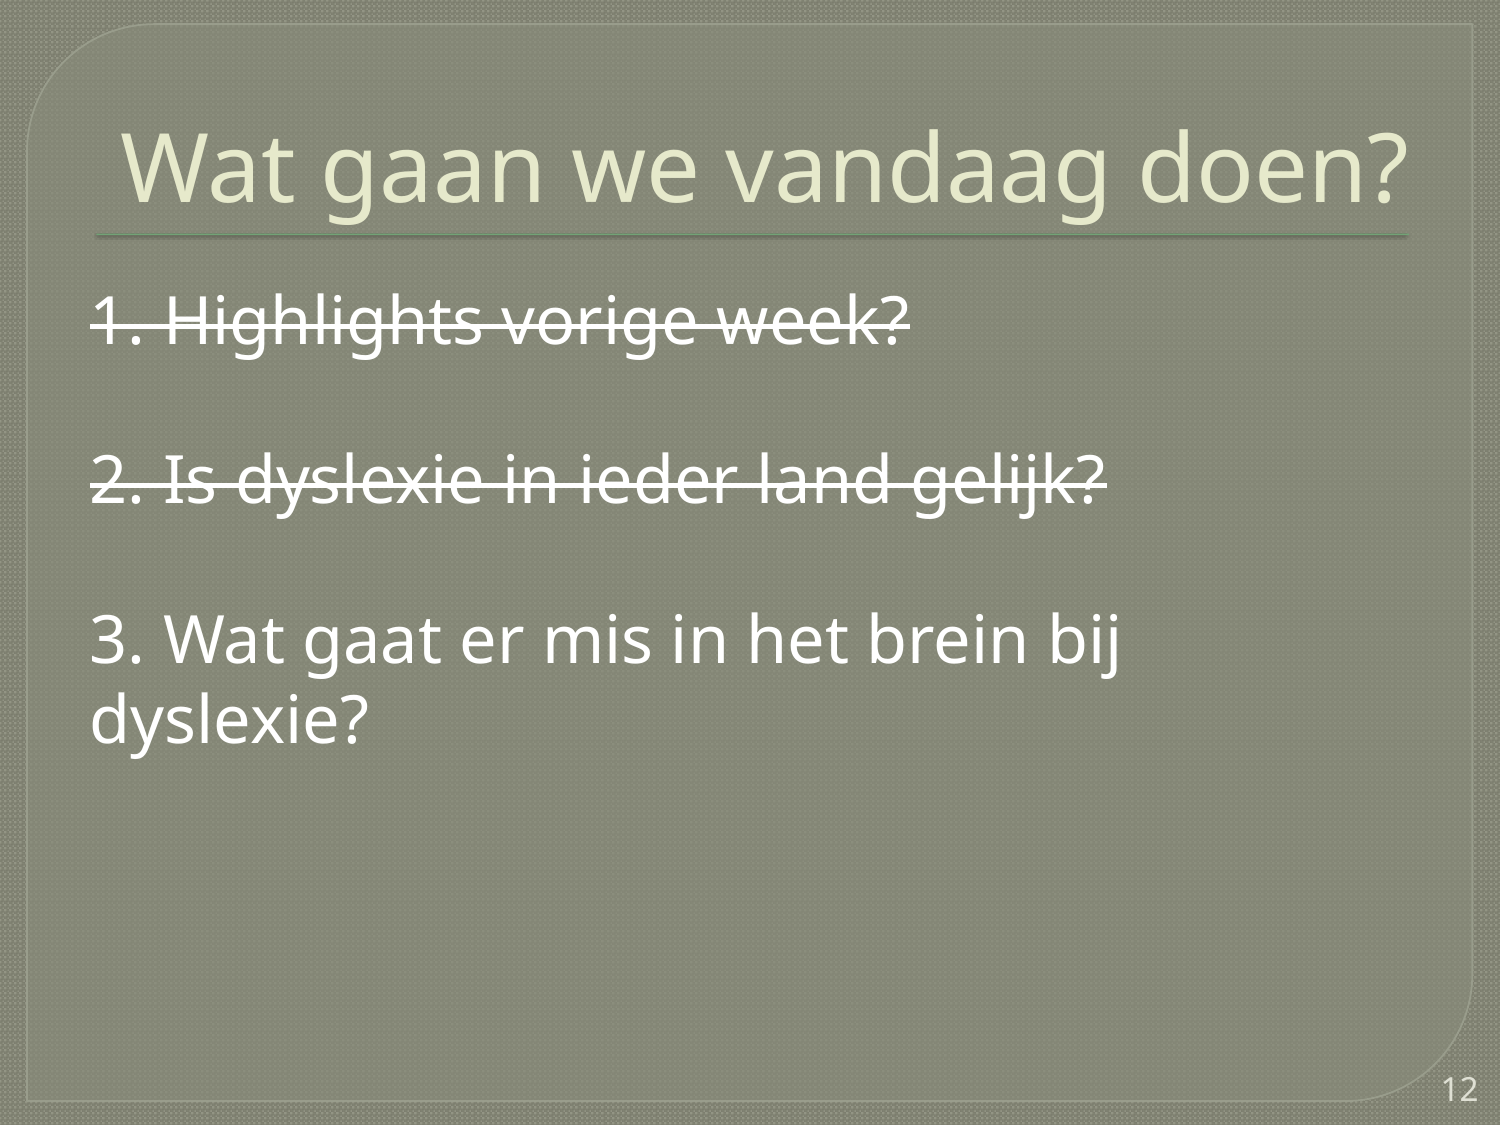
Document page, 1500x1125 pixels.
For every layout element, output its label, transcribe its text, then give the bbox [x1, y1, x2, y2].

title Wat gaan we vandaag doen? [75, 41, 1425, 230]
list 1. Highlights vorige week? 2. Is dyslexie in ieder land gelijk? 3. Wat gaat er mis in het brein bij dyslexie? [75, 270, 1425, 1013]
slide_number 12 [1417, 1068, 1494, 1114]
